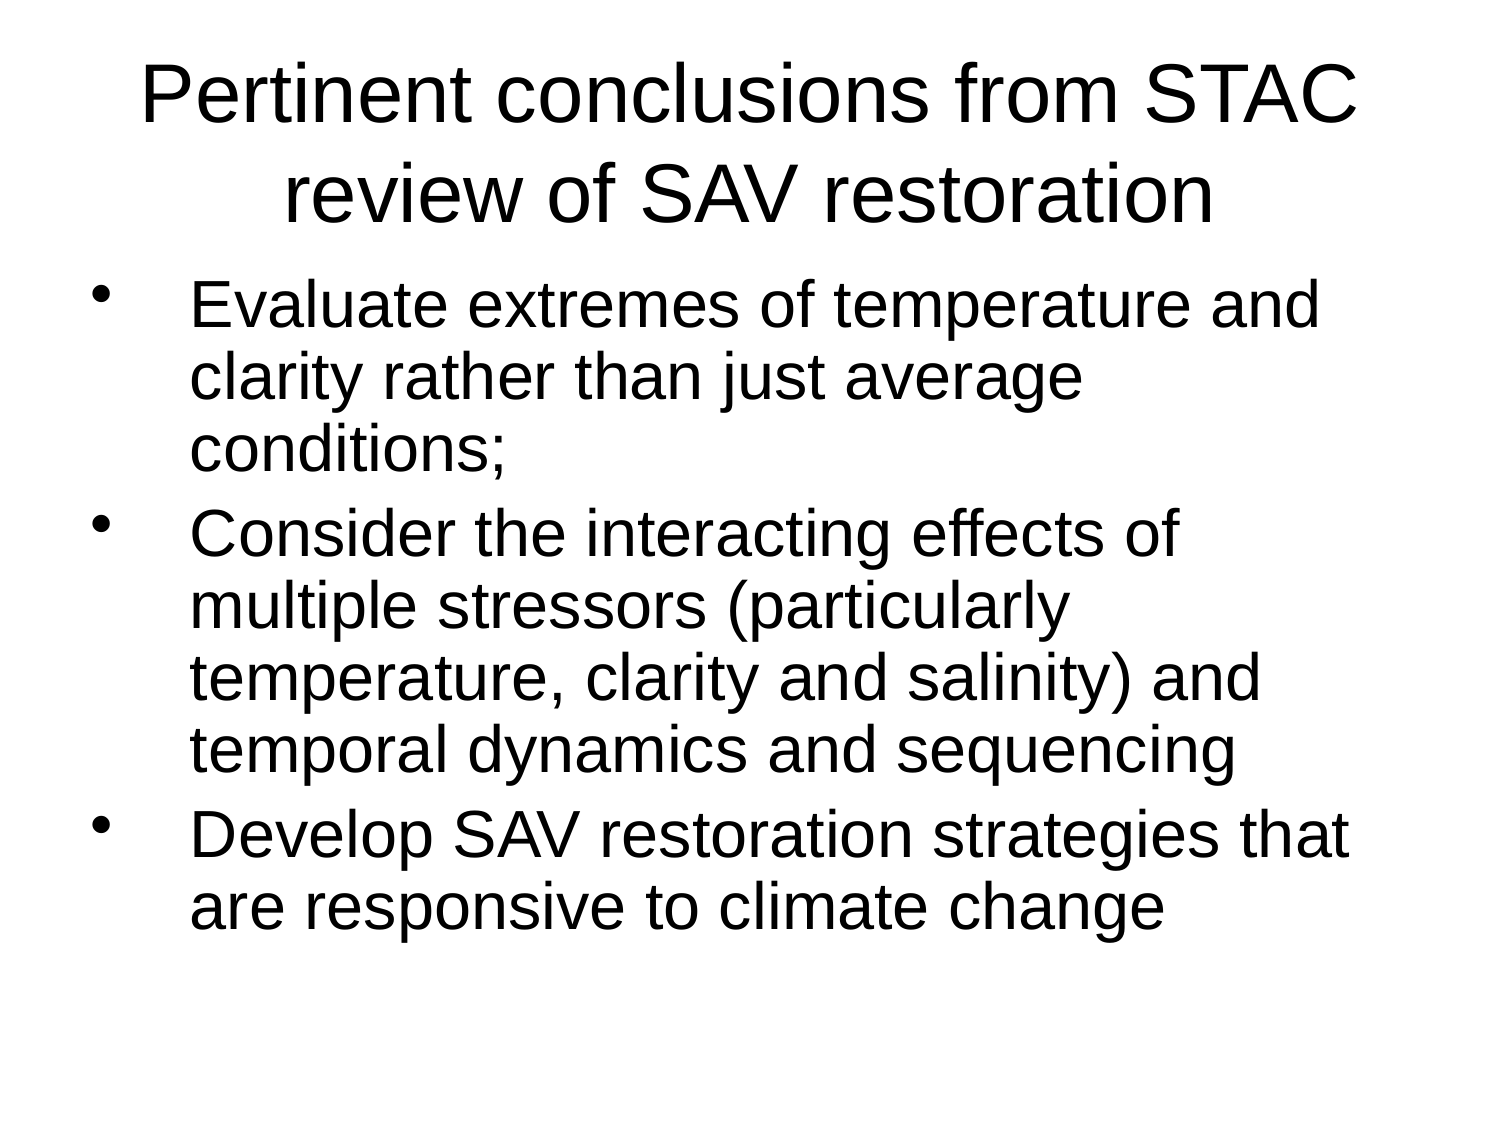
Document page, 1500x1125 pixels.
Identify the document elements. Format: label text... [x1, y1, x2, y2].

list Evaluate extremes of temperature and clarity rather than just average conditions; Consider the interacting effects of multiple stressors (particularly temperature, clarity and salinity) and temporal dynamics and sequencing Develop SAV restoration strategies that are responsive to climate change [74, 262, 1426, 1006]
title Pertinent conclusions from STAC review of SAV restoration [74, 44, 1426, 233]
